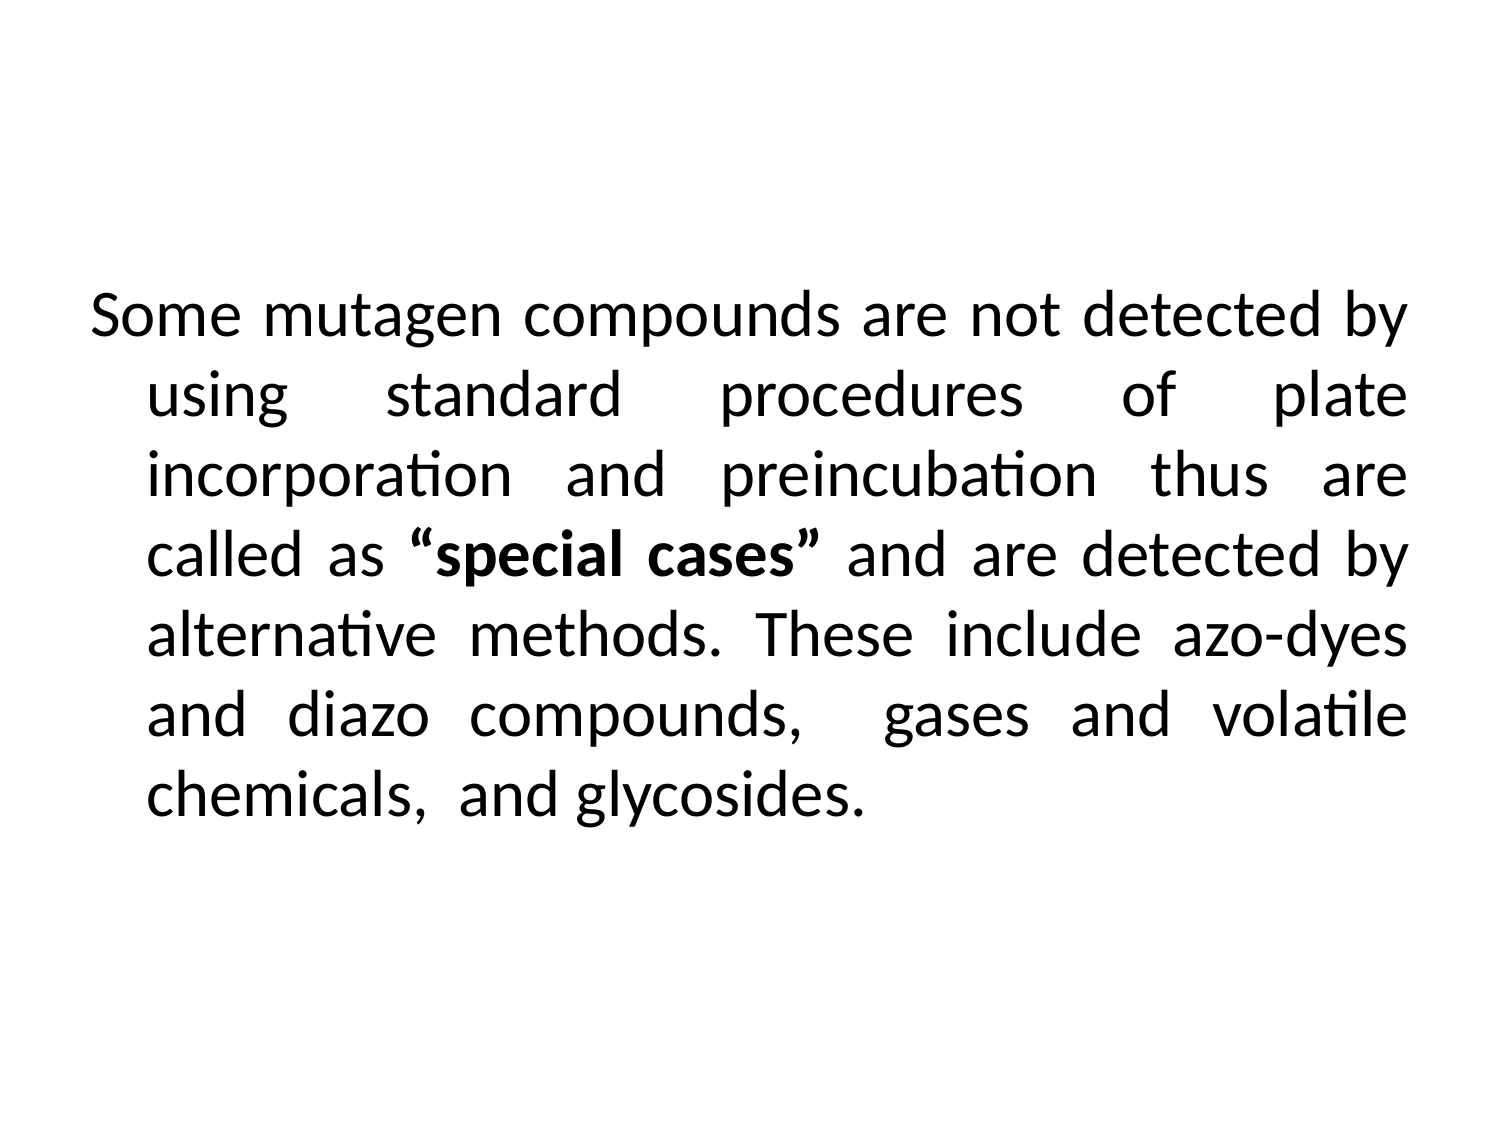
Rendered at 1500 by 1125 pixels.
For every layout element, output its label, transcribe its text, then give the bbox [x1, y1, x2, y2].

list Some mutagen compounds are not detected by using standard procedures of plate incorporation and preincubation thus are called as “special cases” and are detected by alternative methods. These include azo-dyes and diazo compounds, gases and volatile chemicals, and glycosides. [75, 262, 1425, 1005]
